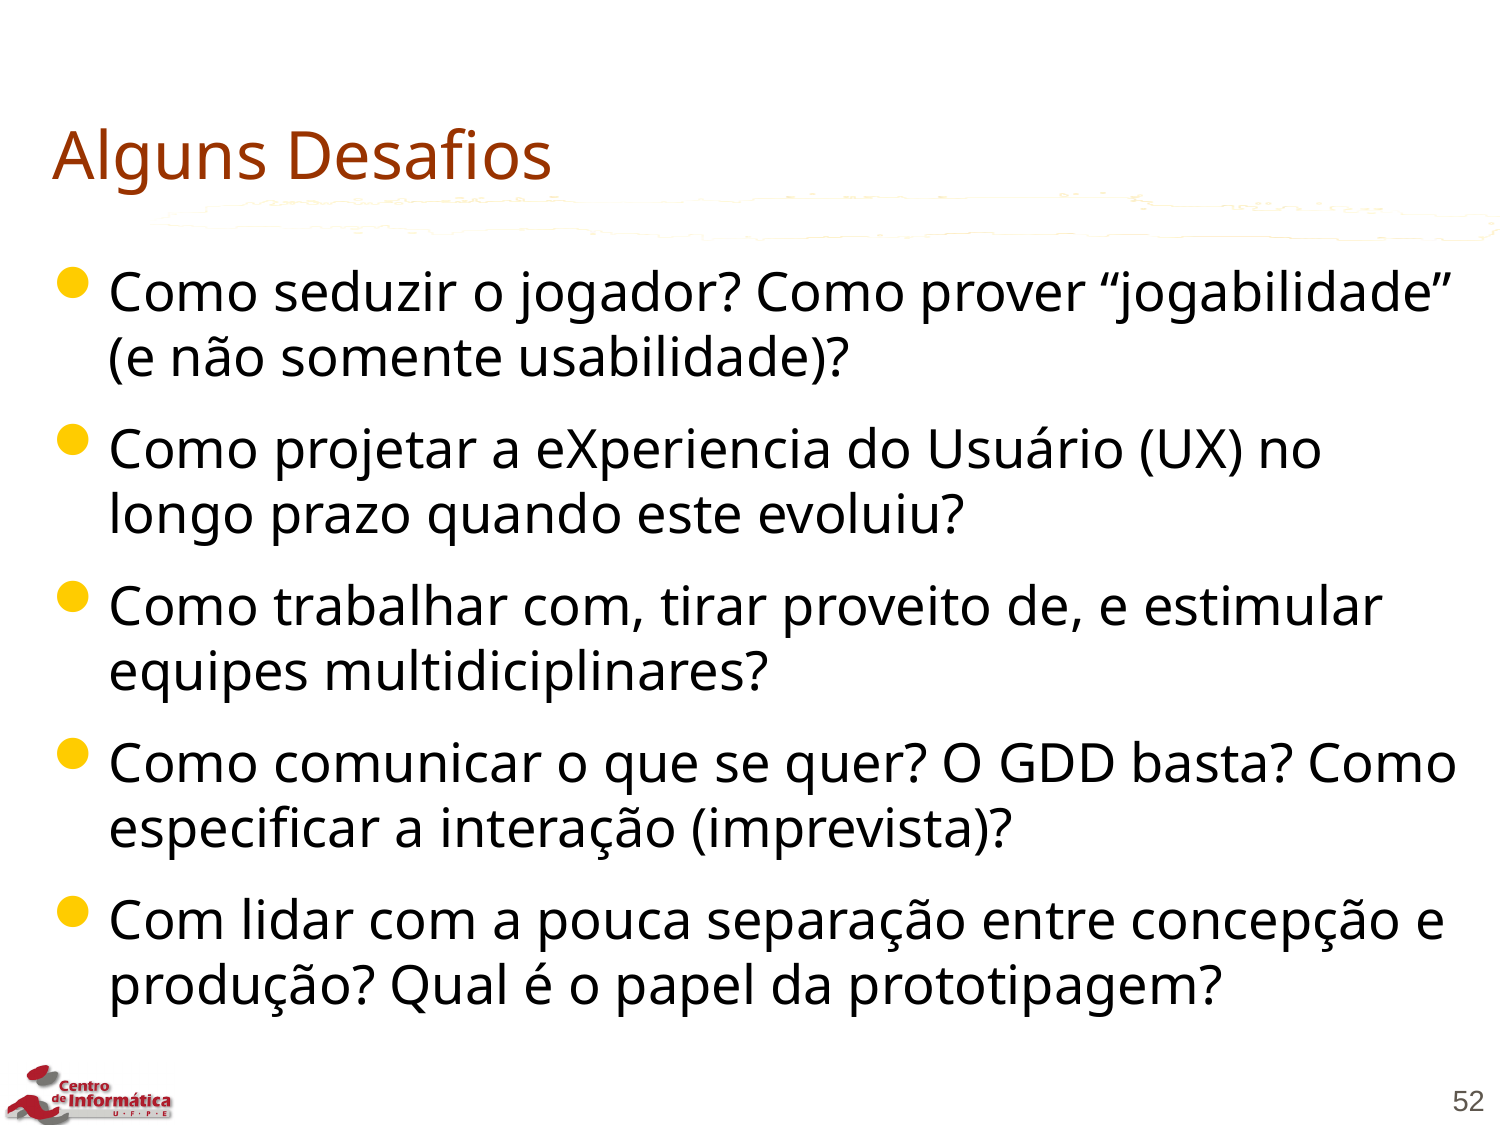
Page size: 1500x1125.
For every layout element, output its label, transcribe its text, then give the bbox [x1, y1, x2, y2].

list Como seduzir o jogador? Como prover “jogabilidade” (e não somente usabilidade)? Como projetar a eXperiencia do Usuário (UX) no longo prazo quando este evoluiu? Como trabalhar com, tirar proveito de, e estimular equipes multidiciplinares? Como comunicar o que se quer? O GDD basta? Como especificar a interação (imprevista)? Com lidar com a pouca separação entre concepção e produção? Qual é o papel da prototipagem? [37, 249, 1475, 1025]
picture [0, 1062, 175, 1125]
slide_number 52 [1187, 1049, 1500, 1125]
title Alguns Desafios [37, 12, 1434, 200]
